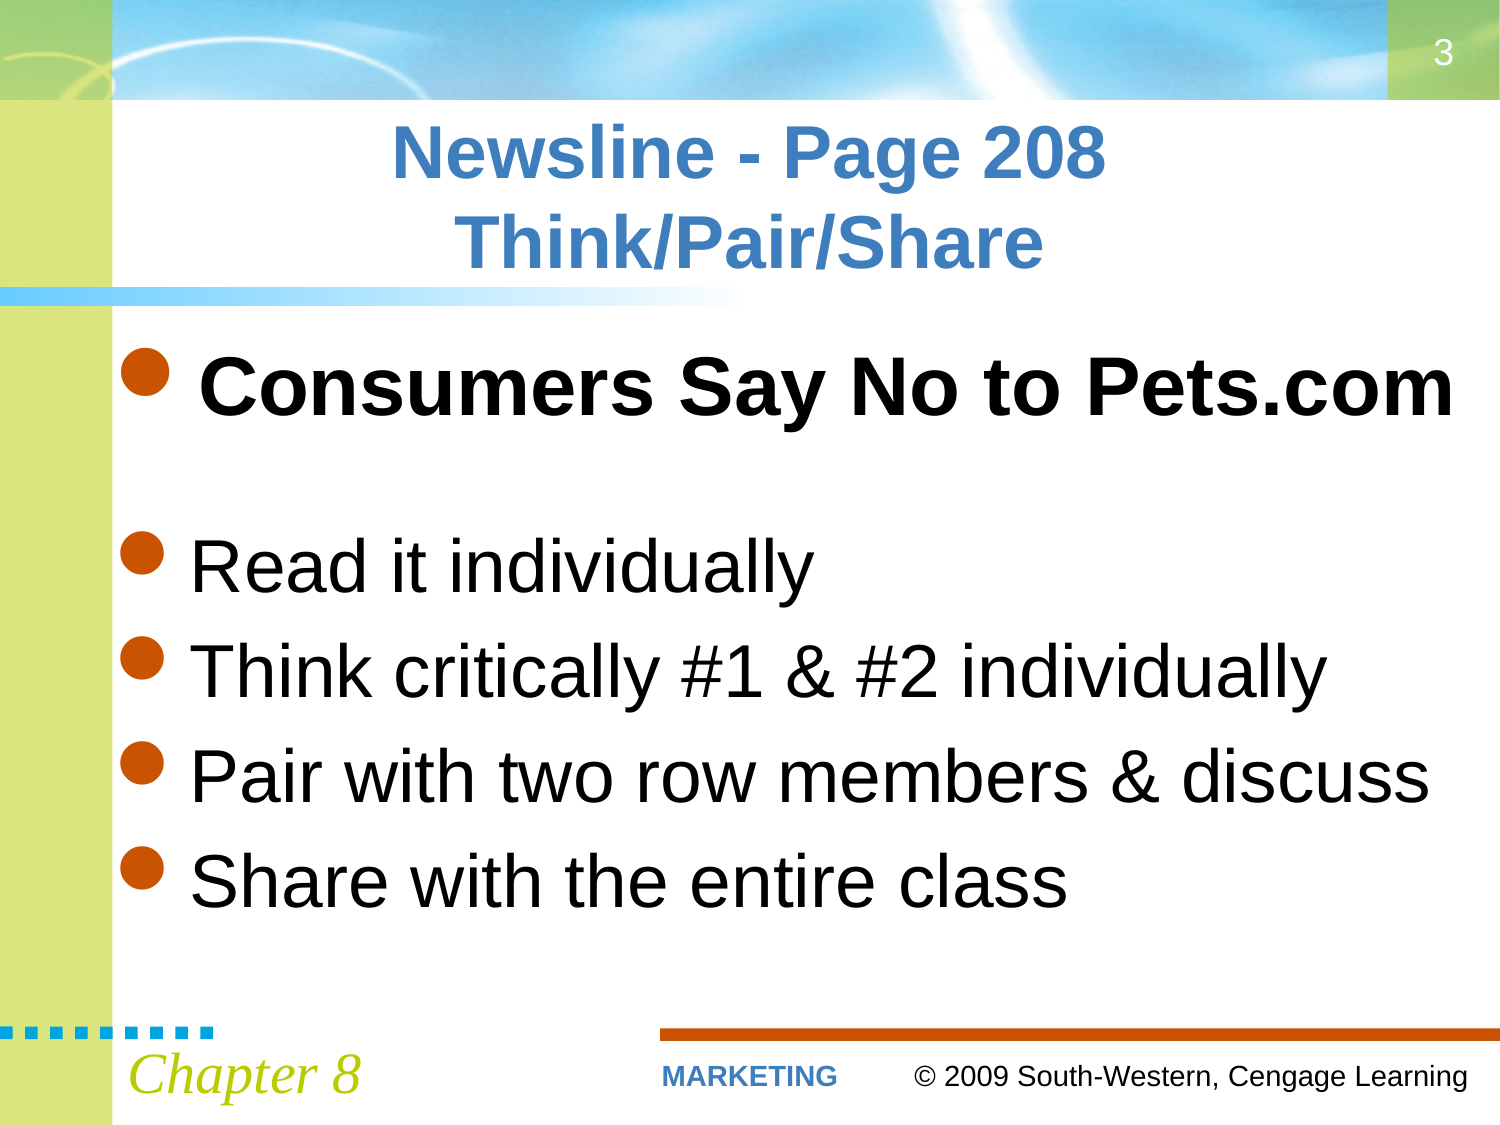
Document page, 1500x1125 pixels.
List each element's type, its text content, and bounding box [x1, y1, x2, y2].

footer Chapter 8 [112, 1012, 638, 1113]
list Consumers Say No to Pets.com Read it individually Think critically #1 & #2 individually Pair with two row members & discuss Share with the entire class [99, 324, 1488, 1001]
title Newsline - Page 208 Think/Pair/Share [112, 99, 1388, 288]
slide_number 3 [1387, 0, 1500, 101]
